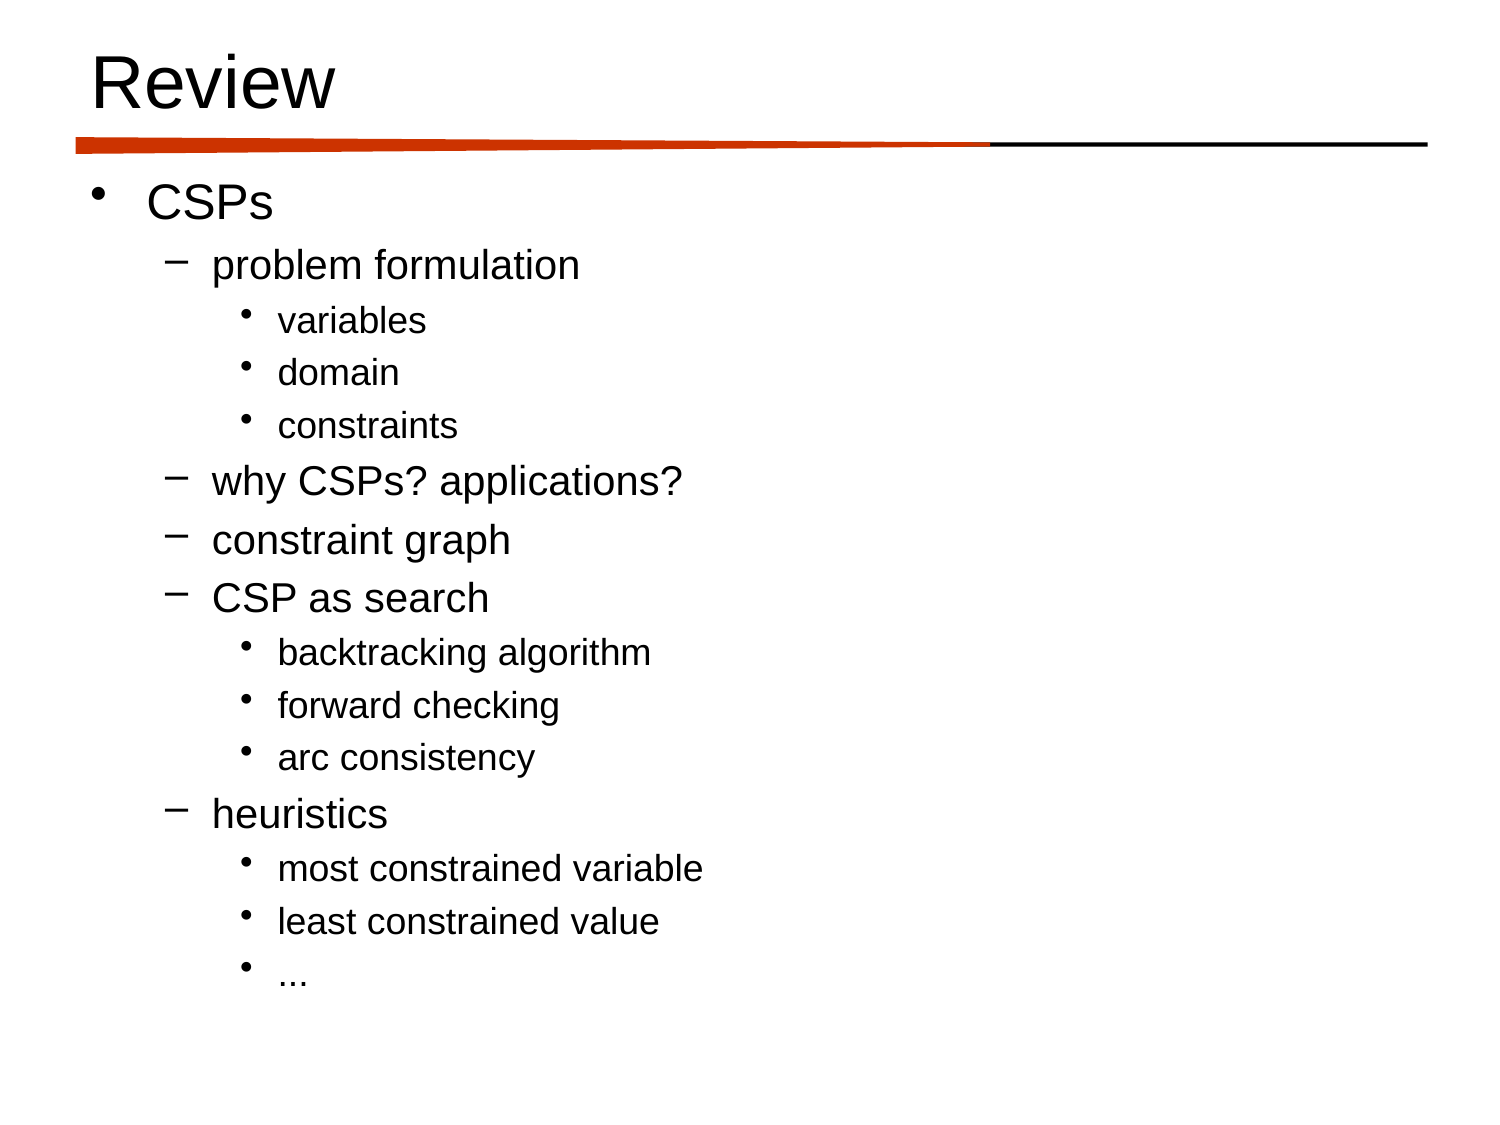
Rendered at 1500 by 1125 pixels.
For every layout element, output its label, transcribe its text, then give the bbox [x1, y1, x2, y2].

list CSPs problem formulation variables domain constraints why CSPs? applications? constraint graph CSP as search backtracking algorithm forward checking arc consistency heuristics most constrained variable least constrained value ... [74, 162, 1426, 1006]
title Review [74, 24, 1426, 133]
